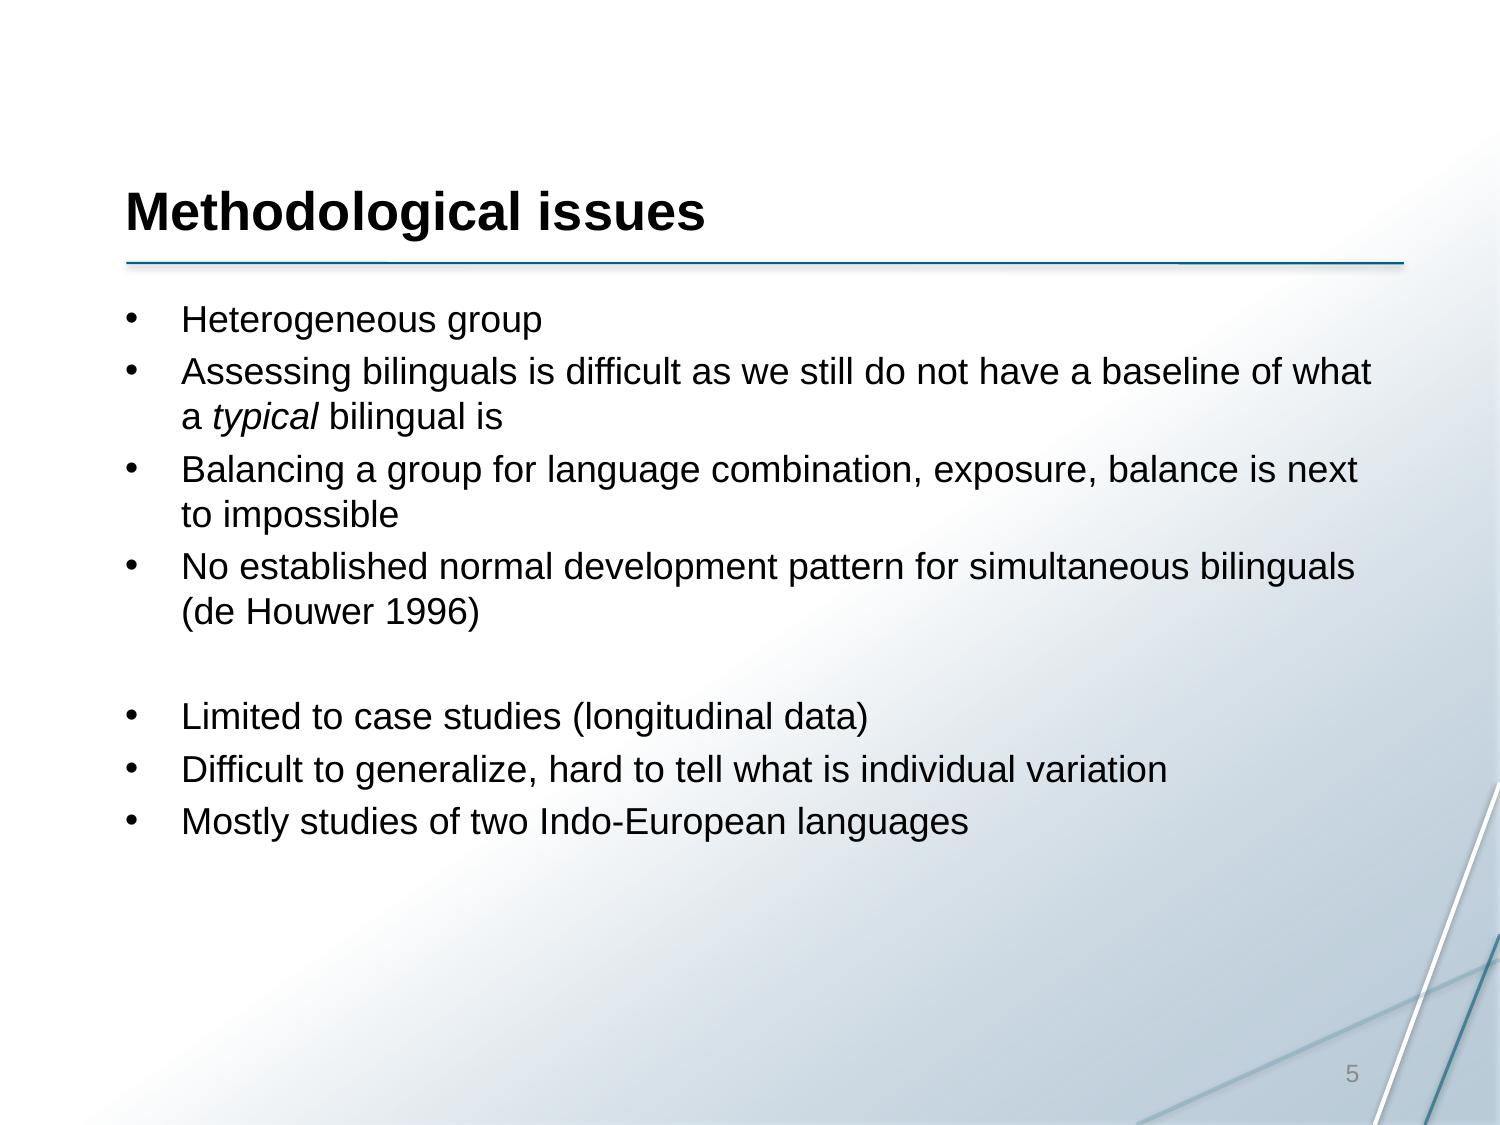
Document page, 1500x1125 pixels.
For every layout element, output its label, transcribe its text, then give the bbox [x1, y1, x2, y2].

list Heterogeneous group Assessing bilinguals is difficult as we still do not have a baseline of what a typical bilingual is Balancing a group for language combination, exposure, balance is next to impossible No established normal development pattern for simultaneous bilinguals (de Houwer 1996) Limited to case studies (longitudinal data) Difficult to generalize, hard to tell what is individual variation Mostly studies of two Indo-European languages [109, 287, 1404, 1005]
slide_number 5 [1074, 1042, 1375, 1103]
title Methodological issues [109, 49, 1403, 249]
